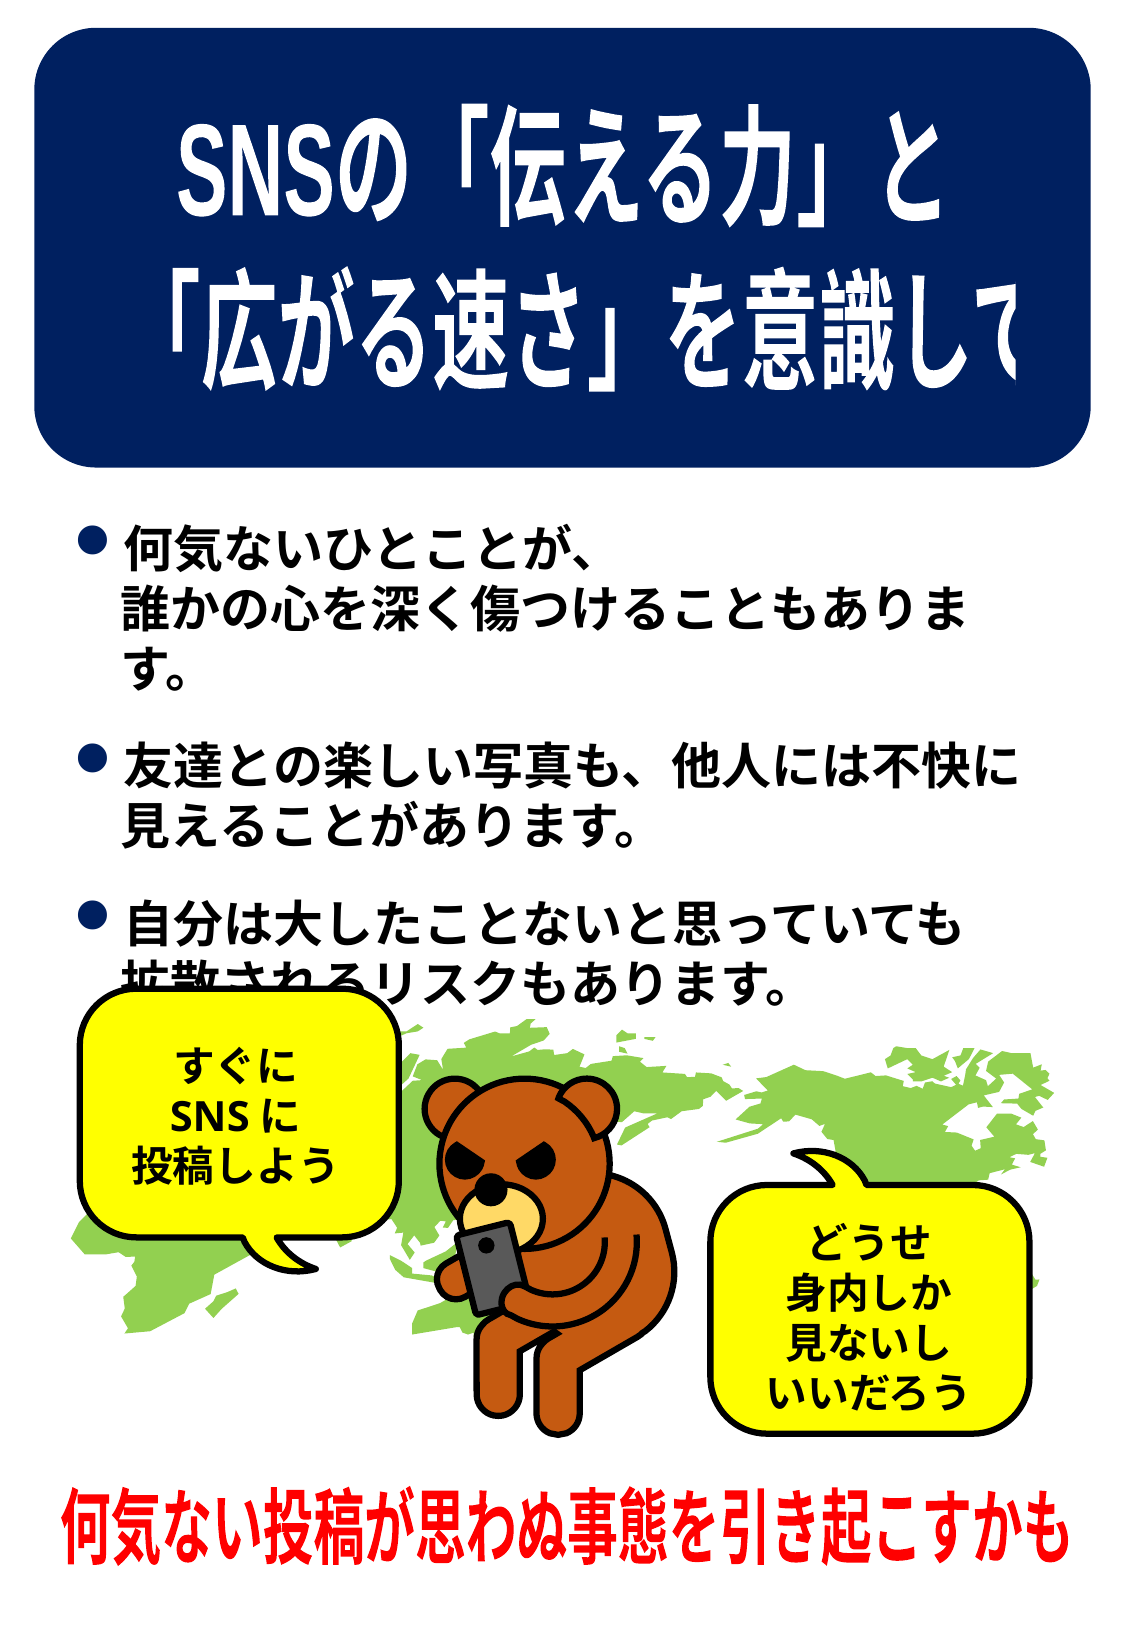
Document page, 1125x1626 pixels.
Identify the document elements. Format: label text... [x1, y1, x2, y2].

text_box どうせ 身内しか 見ないし いいだろう [707, 1404, 1031, 1425]
text_box [32, 25, 1093, 470]
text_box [70, 1018, 1055, 1395]
text_box 何気ないひとことが、 誰かの心を深く傷つけることもあります。 友達との楽しい写真も、他人には不快に見えることがあります。 自分は大したことないと思っていても 拡散されるリスクもあります。 [58, 509, 1066, 1020]
text_box [84, 986, 394, 1017]
text_box [733, 1425, 1007, 1436]
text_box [424, 1078, 694, 1417]
